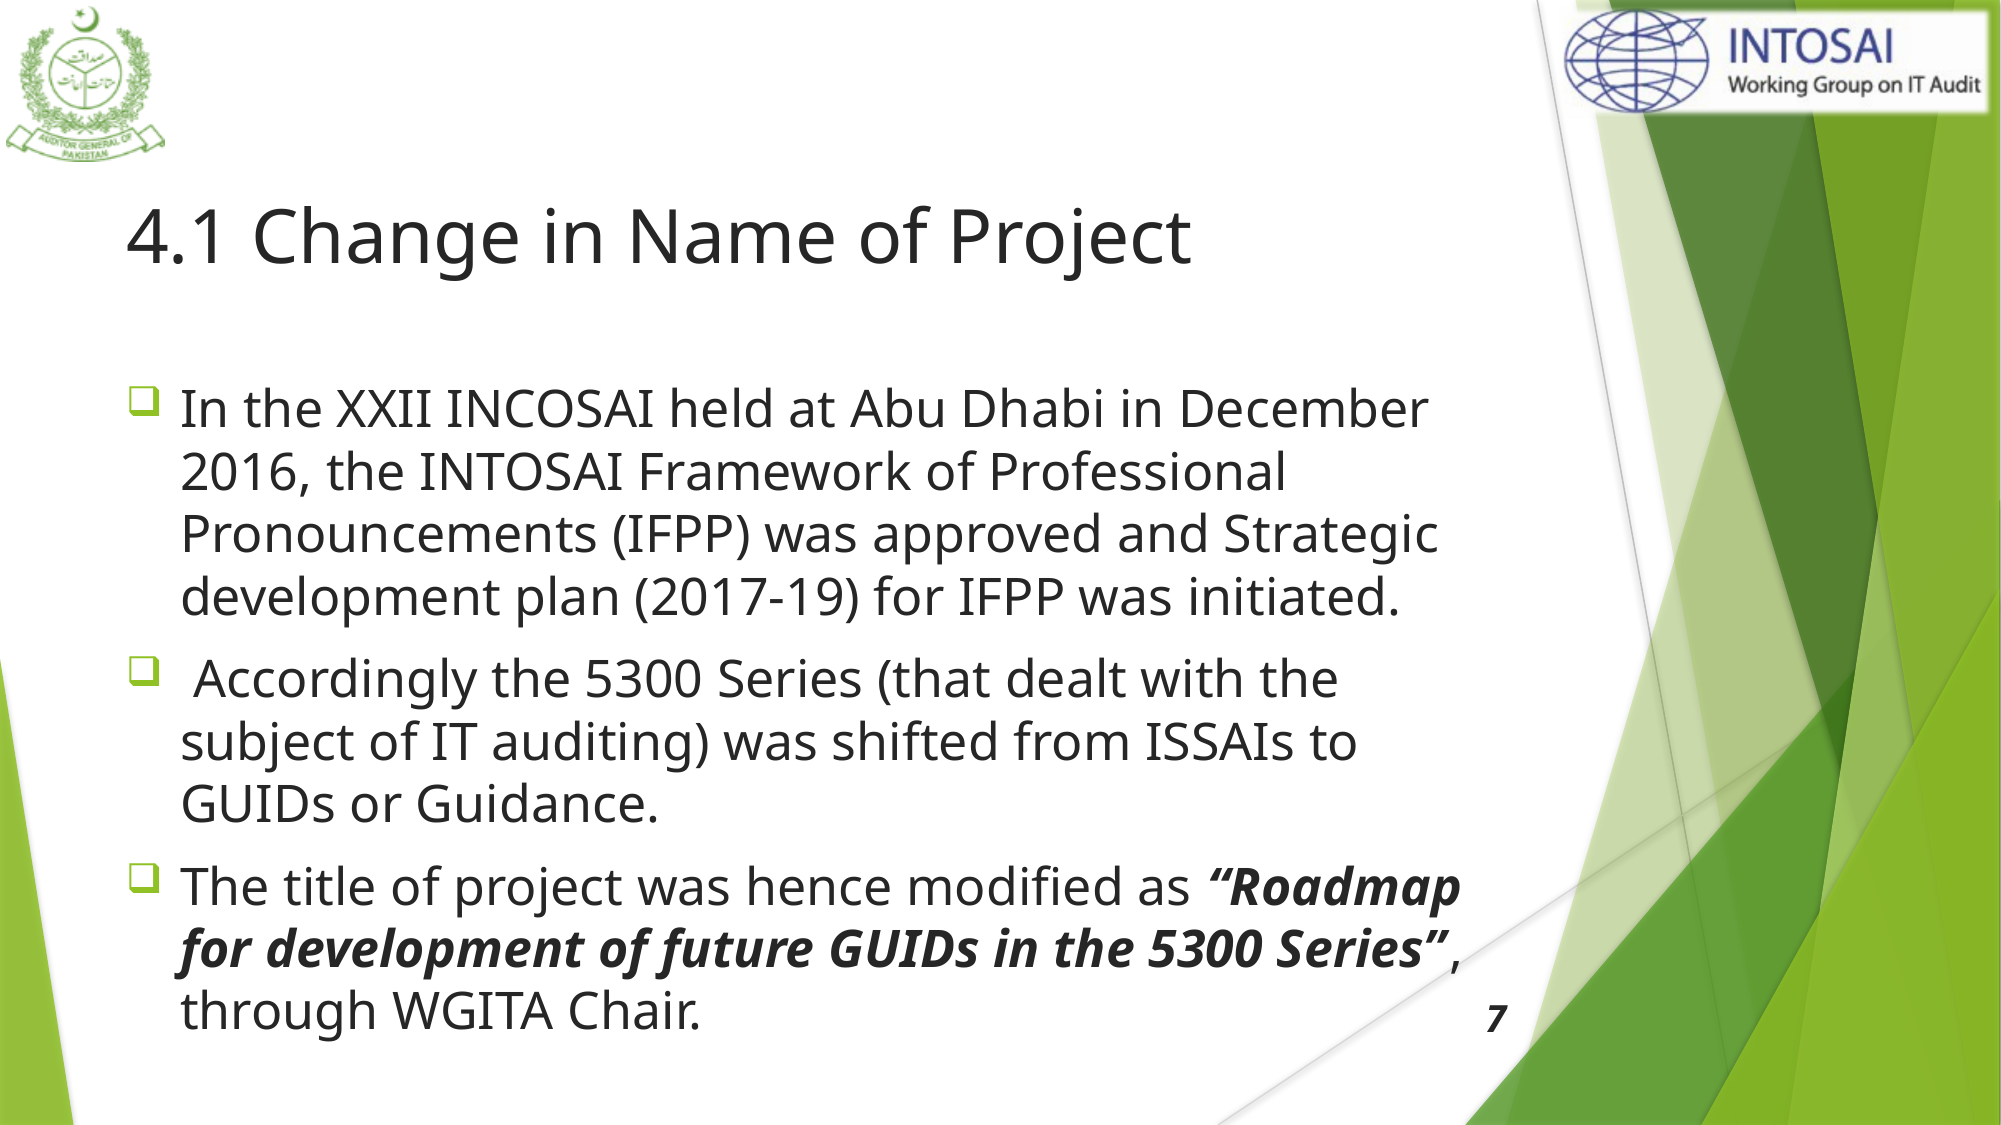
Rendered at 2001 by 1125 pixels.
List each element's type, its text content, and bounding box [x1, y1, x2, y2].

title 4.1 Change in Name of Project [111, 180, 1522, 368]
slide_number 7 [1409, 991, 1522, 1051]
picture [1567, 13, 1985, 111]
list In the XXII INCOSAI held at Abu Dhabi in December 2016, the INTOSAI Framework of Professional Pronouncements (IFPP) was approved and Strategic development plan (2017-19) for IFPP was initiated. Accordingly the 5300 Series (that dealt with the subject of IT auditing) was shifted from ISSAIs to GUIDs or Guidance. The title of project was hence modified as “Roadmap for development of future GUIDs in the 5300 Series”, through WGITA Chair. [111, 368, 1522, 1051]
